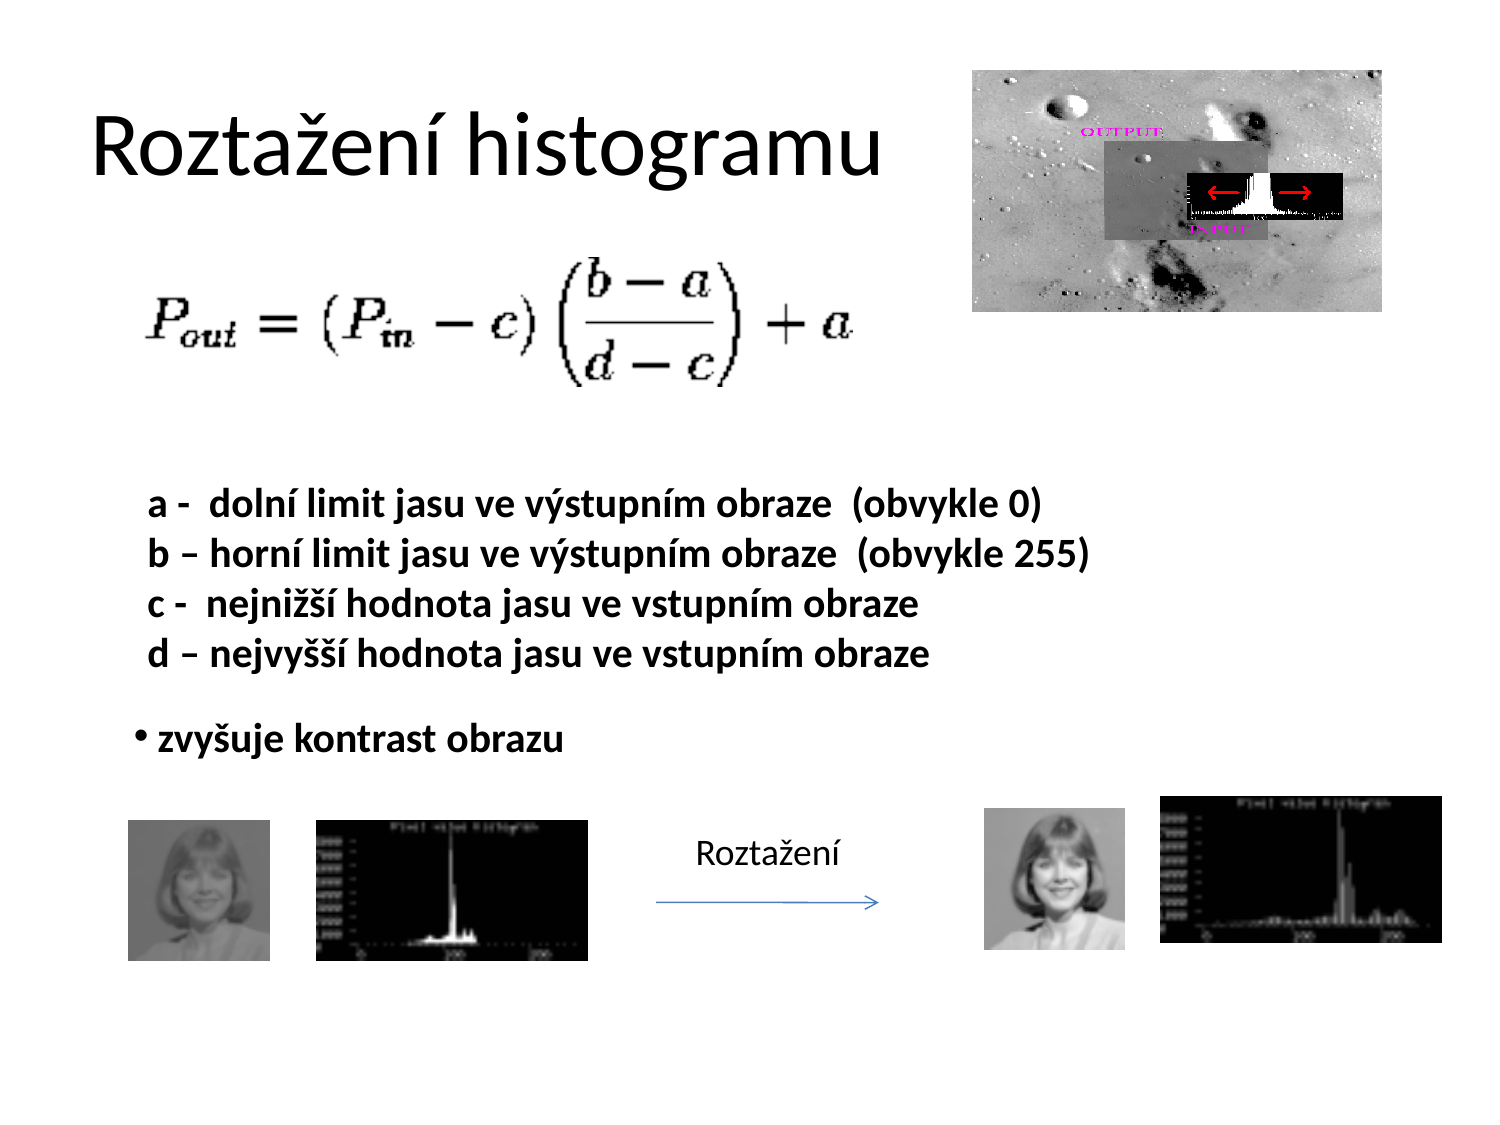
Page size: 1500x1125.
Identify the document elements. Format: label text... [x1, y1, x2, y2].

text_box a - dolní limit jasu ve výstupním obraze (obvykle 0) b – horní limit jasu ve výstupním obraze (obvykle 255) c - nejnižší hodnota jasu ve vstupním obraze d – nejvyšší hodnota jasu ve vstupním obraze [132, 468, 1107, 729]
picture [972, 70, 1383, 312]
text_box zvyšuje kontrast obrazu [119, 703, 590, 768]
text_box Roztažení [680, 820, 864, 880]
picture [128, 820, 270, 962]
title Roztažení histogramu [75, 45, 903, 233]
picture [984, 808, 1126, 950]
picture [1159, 796, 1442, 944]
picture [140, 257, 853, 387]
picture [316, 820, 588, 962]
